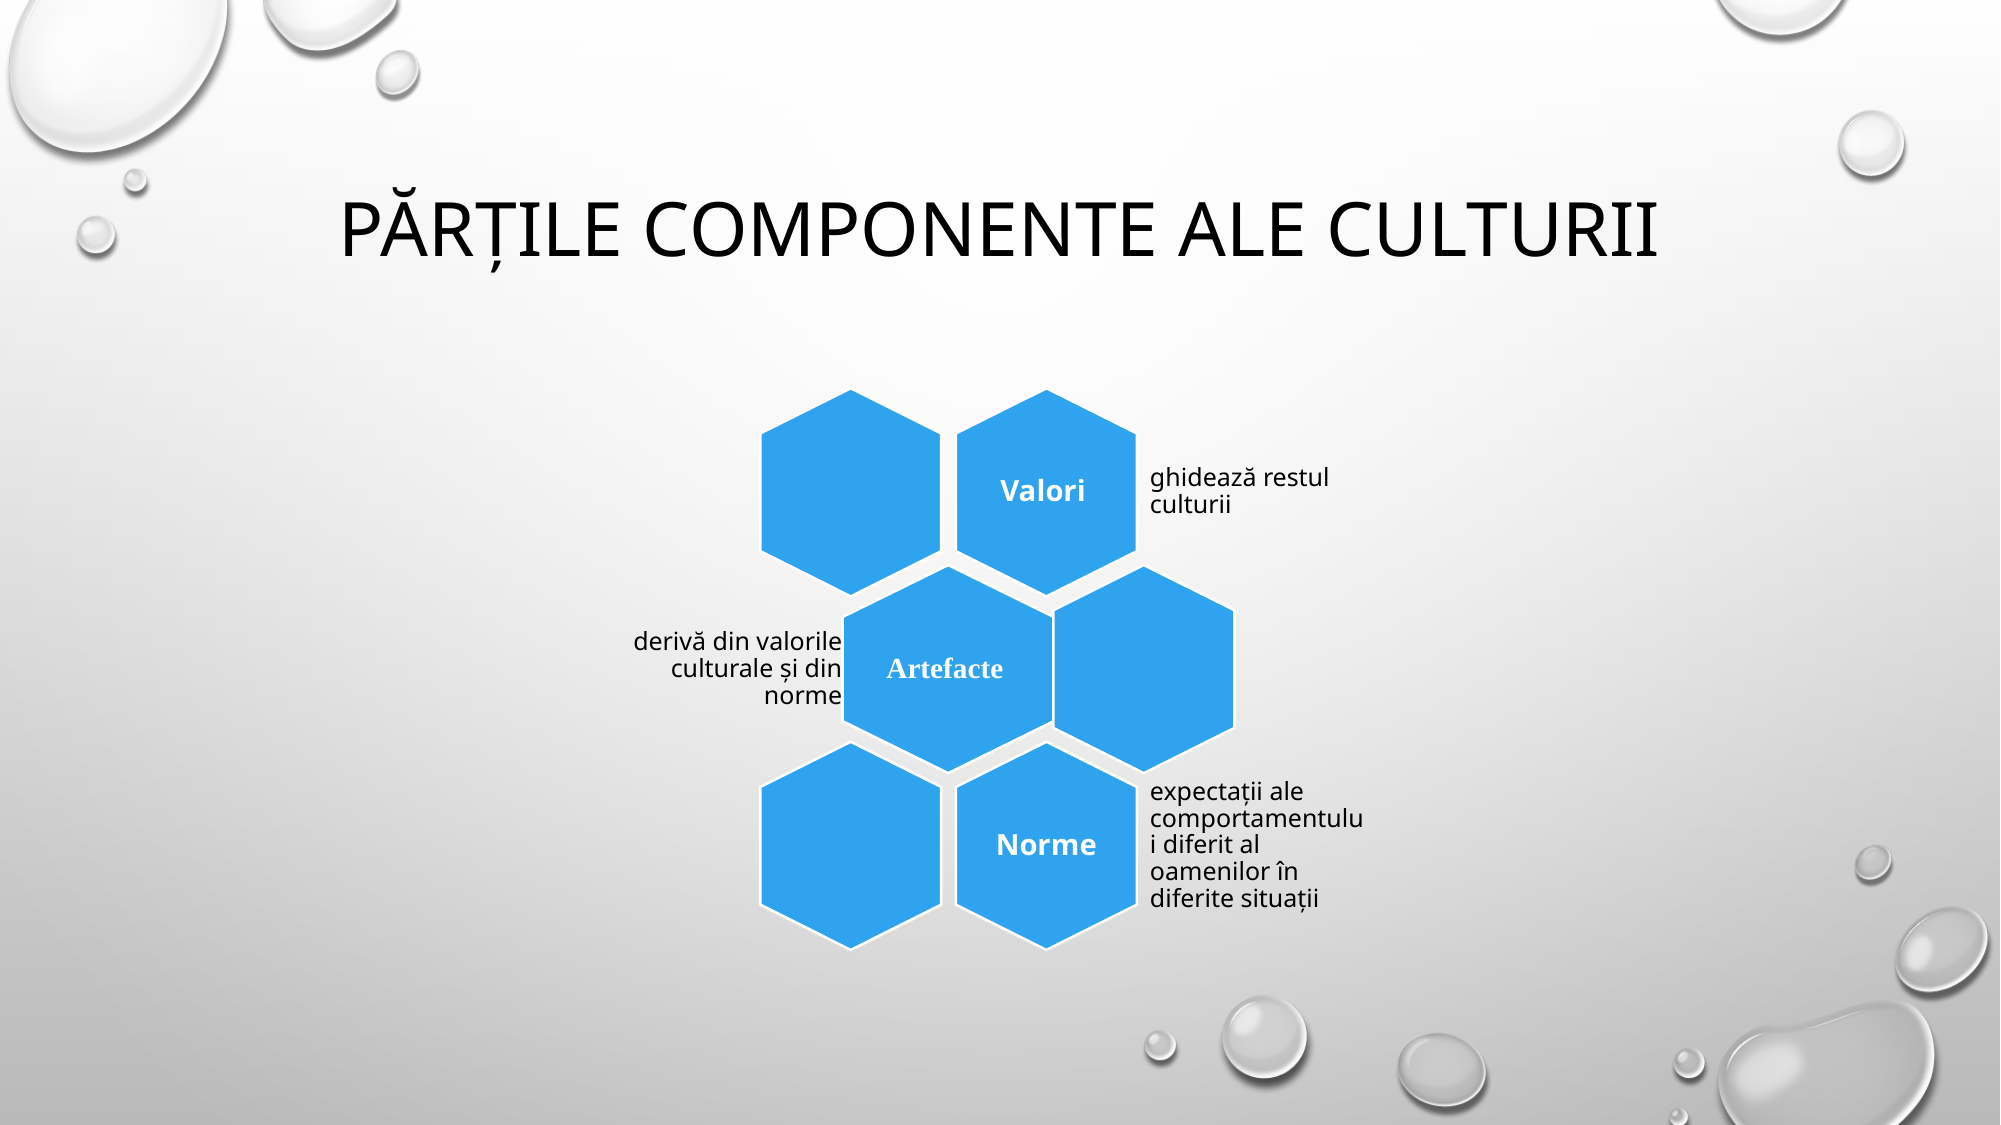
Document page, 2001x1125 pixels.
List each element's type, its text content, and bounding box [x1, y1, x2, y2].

picture [0, 0, 2000, 1125]
title PĂRȚILE COMPONENTE ALE CULTURII [149, 101, 1851, 364]
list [149, 387, 1851, 951]
